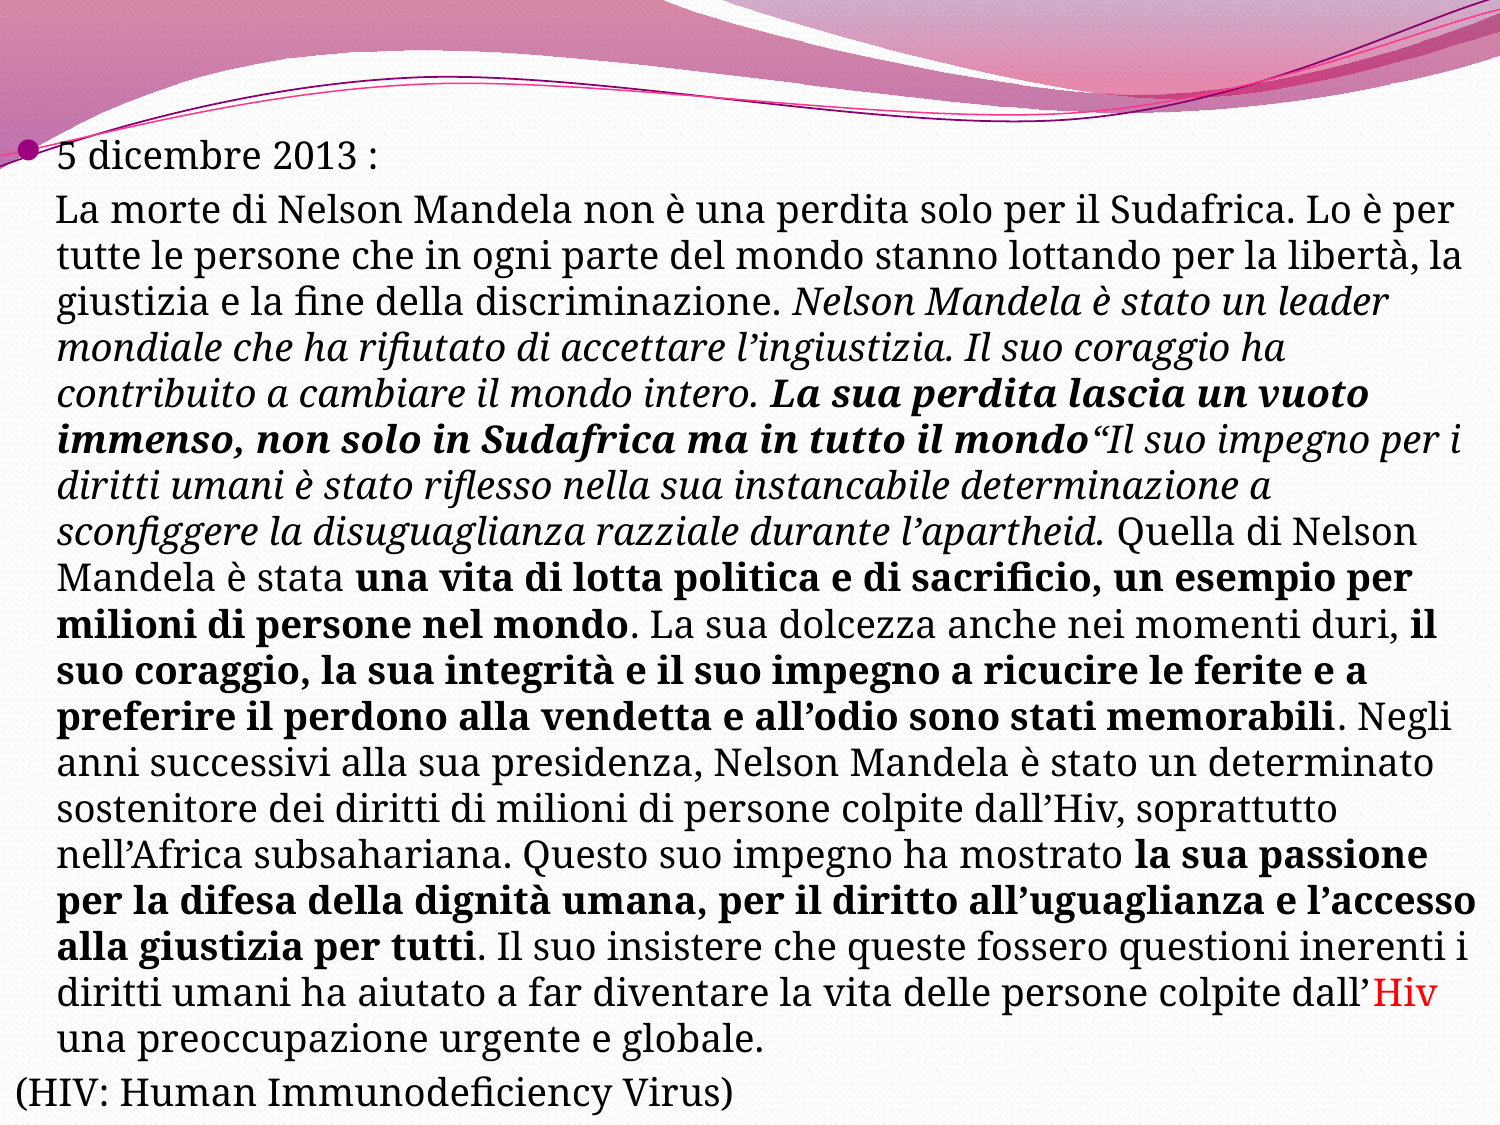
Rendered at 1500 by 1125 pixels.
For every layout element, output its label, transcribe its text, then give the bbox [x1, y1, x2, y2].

list 5 dicembre 2013 : La morte di Nelson Mandela non è una perdita solo per il Sudafrica. Lo è per tutte le persone che in ogni parte del mondo stanno lottando per la libertà, la giustizia e la fine della discriminazione. Nelson Mandela è stato un leader mondiale che ha rifiutato di accettare l’ingiustizia. Il suo coraggio ha contribuito a cambiare il mondo intero. La sua perdita lascia un vuoto immenso, non solo in Sudafrica ma in tutto il mondo“Il suo impegno per i diritti umani è stato riflesso nella sua instancabile determinazione a sconfiggere la disuguaglianza razziale durante l’apartheid. Quella di Nelson Mandela è stata una vita di lotta politica e di sacrificio, un esempio per milioni di persone nel mondo. La sua dolcezza anche nei momenti duri, il suo coraggio, la sua integrità e il suo impegno a ricucire le ferite e a preferire il perdono alla vendetta e all’odio sono stati memorabili. Negli anni successivi alla sua presidenza, Nelson Mandela è stato un determinato sostenitore dei diritti di milioni di persone colpite dall’Hiv, soprattutto nell’Africa subsahariana. Questo suo impegno ha mostrato la sua passione per la difesa della dignità umana, per il diritto all’uguaglianza e l’accesso alla giustizia per tutti. Il suo insistere che queste fossero questioni inerenti i diritti umani ha aiutato a far diventare la vita delle persone colpite dall’Hiv una preoccupazione urgente e globale. (HIV: Human Immunodeficiency Virus) [0, 70, 1500, 1125]
